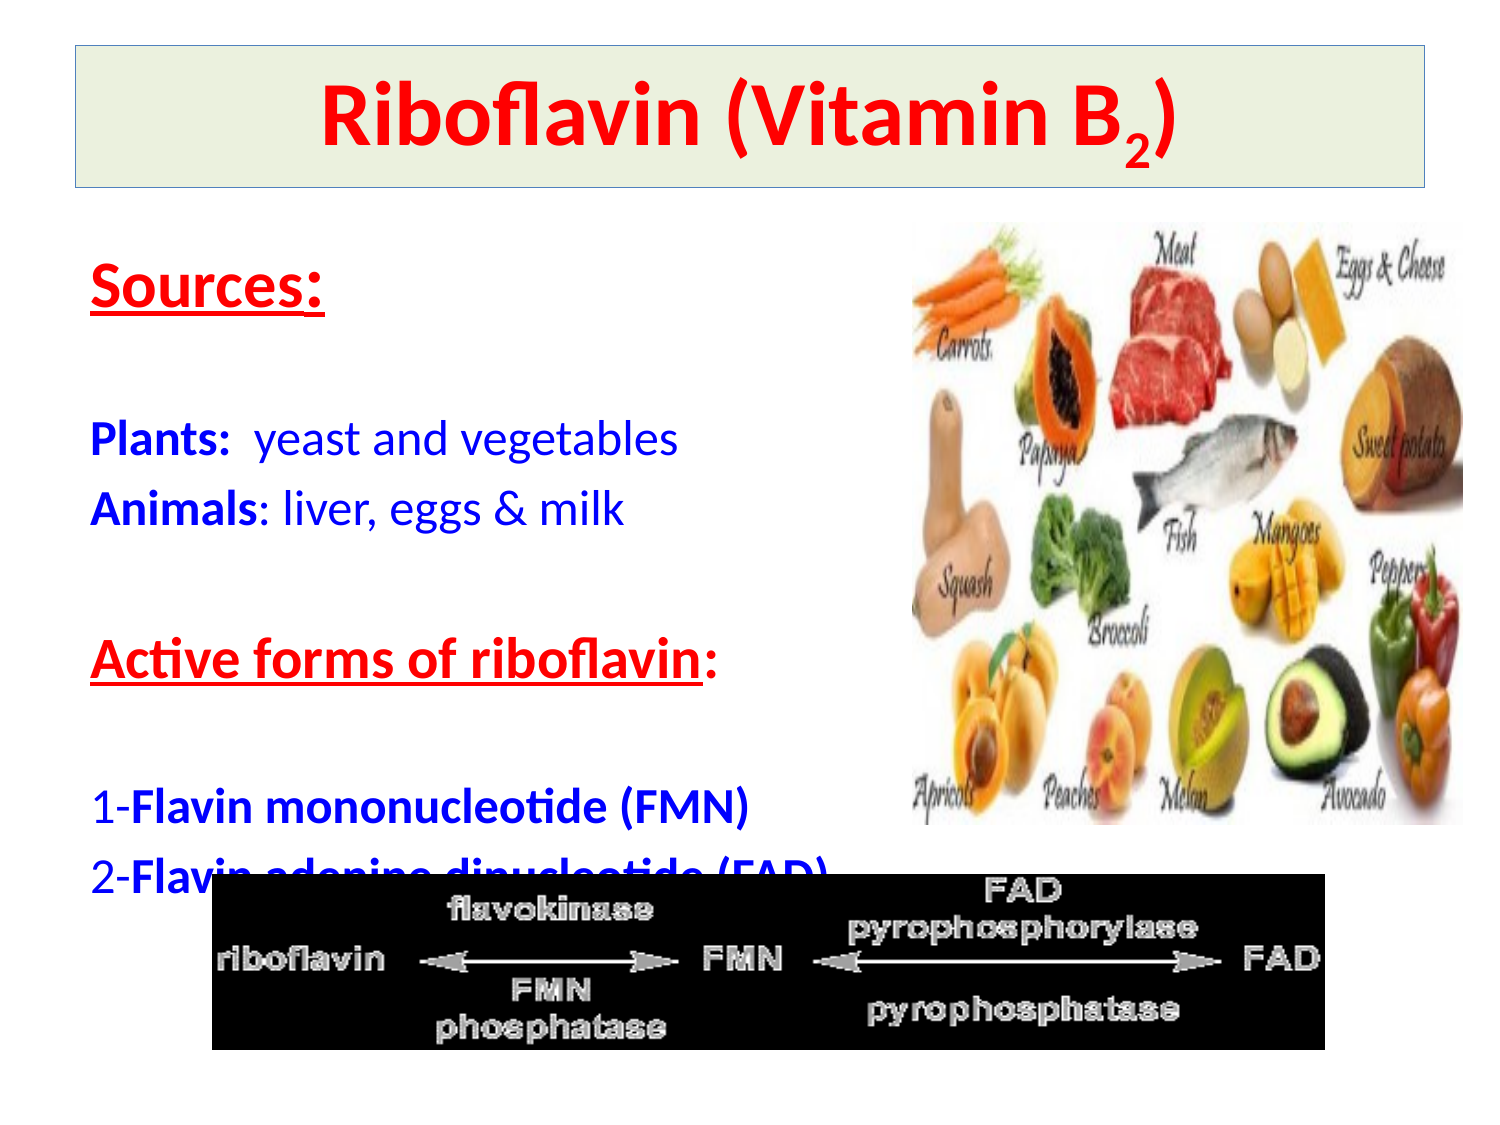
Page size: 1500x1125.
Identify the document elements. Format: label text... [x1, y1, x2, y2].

title Riboflavin (Vitamin B2) [75, 45, 1425, 188]
list Sources: Plants: yeast and vegetables Animals: liver, eggs & milk Active forms of riboflavin: 1-Flavin mononucleotide (FMN) 2-Flavin adenine dinucleotide (FAD) [75, 224, 1425, 918]
picture [912, 222, 1463, 826]
picture [212, 874, 1326, 1051]
